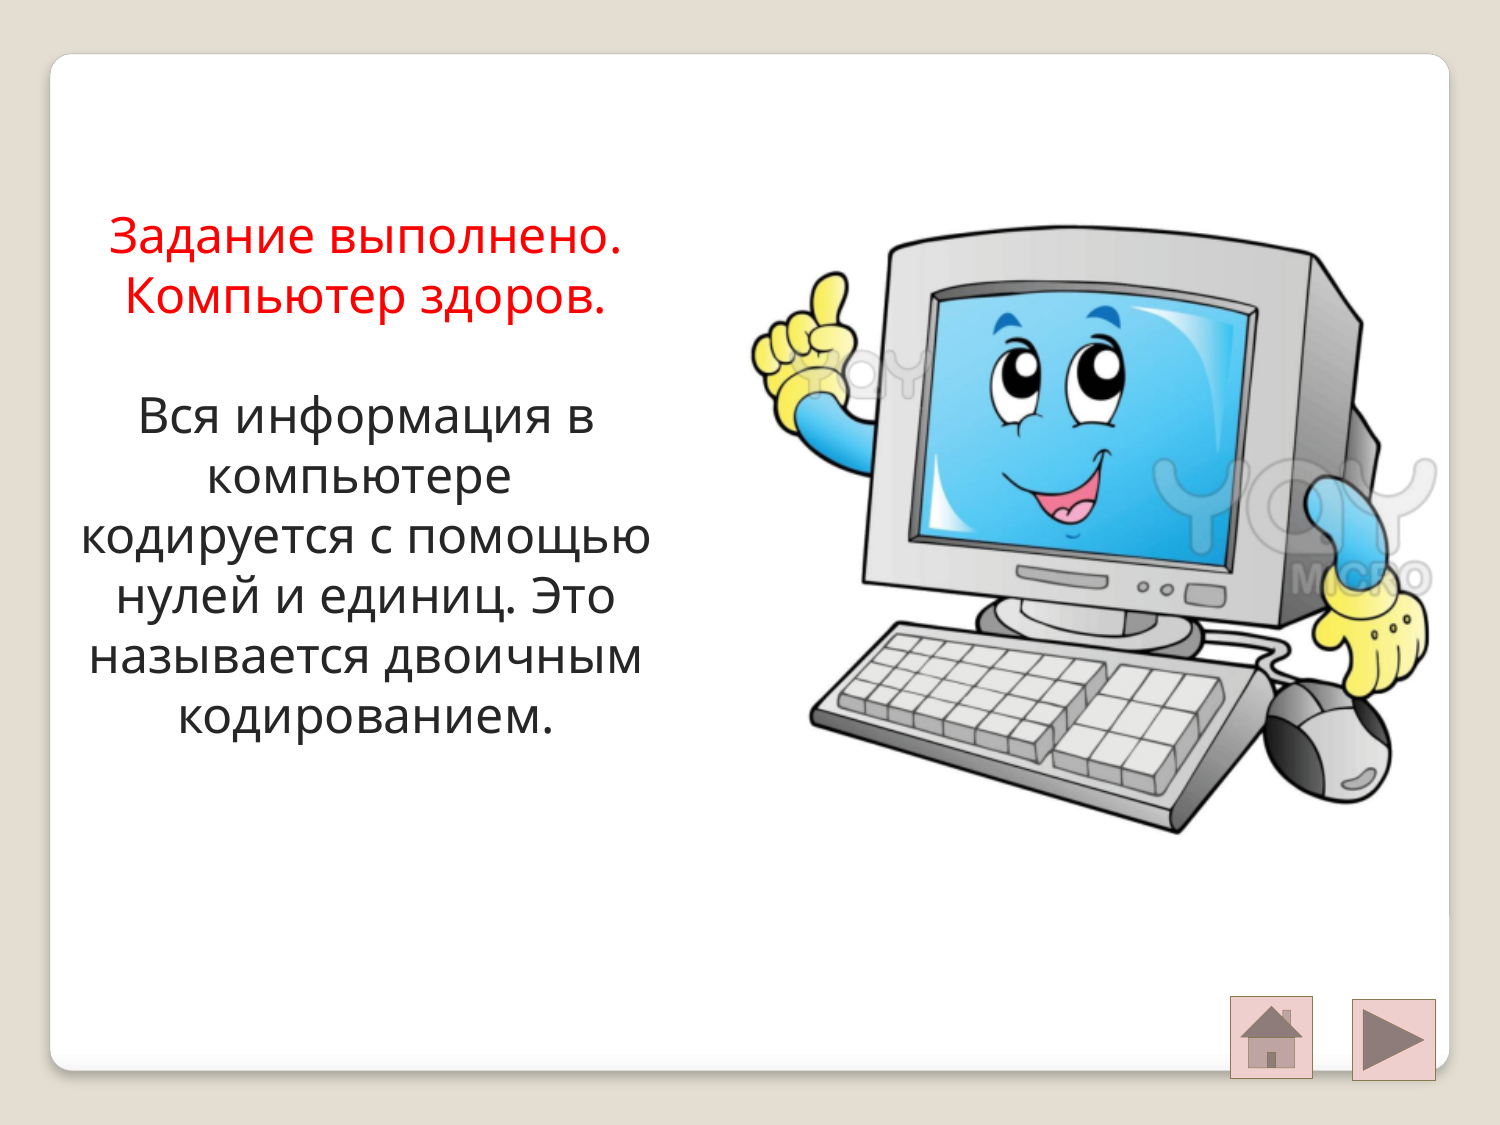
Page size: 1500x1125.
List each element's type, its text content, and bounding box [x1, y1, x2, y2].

text_box [1227, 993, 1316, 1082]
text_box [1349, 996, 1438, 1084]
picture [738, 207, 1440, 850]
text_box Задание выполнено. Компьютер здоров. Вся информация в компьютере кодируется с помощью нулей и единиц. Это называется двоичным кодированием. [53, 196, 680, 752]
